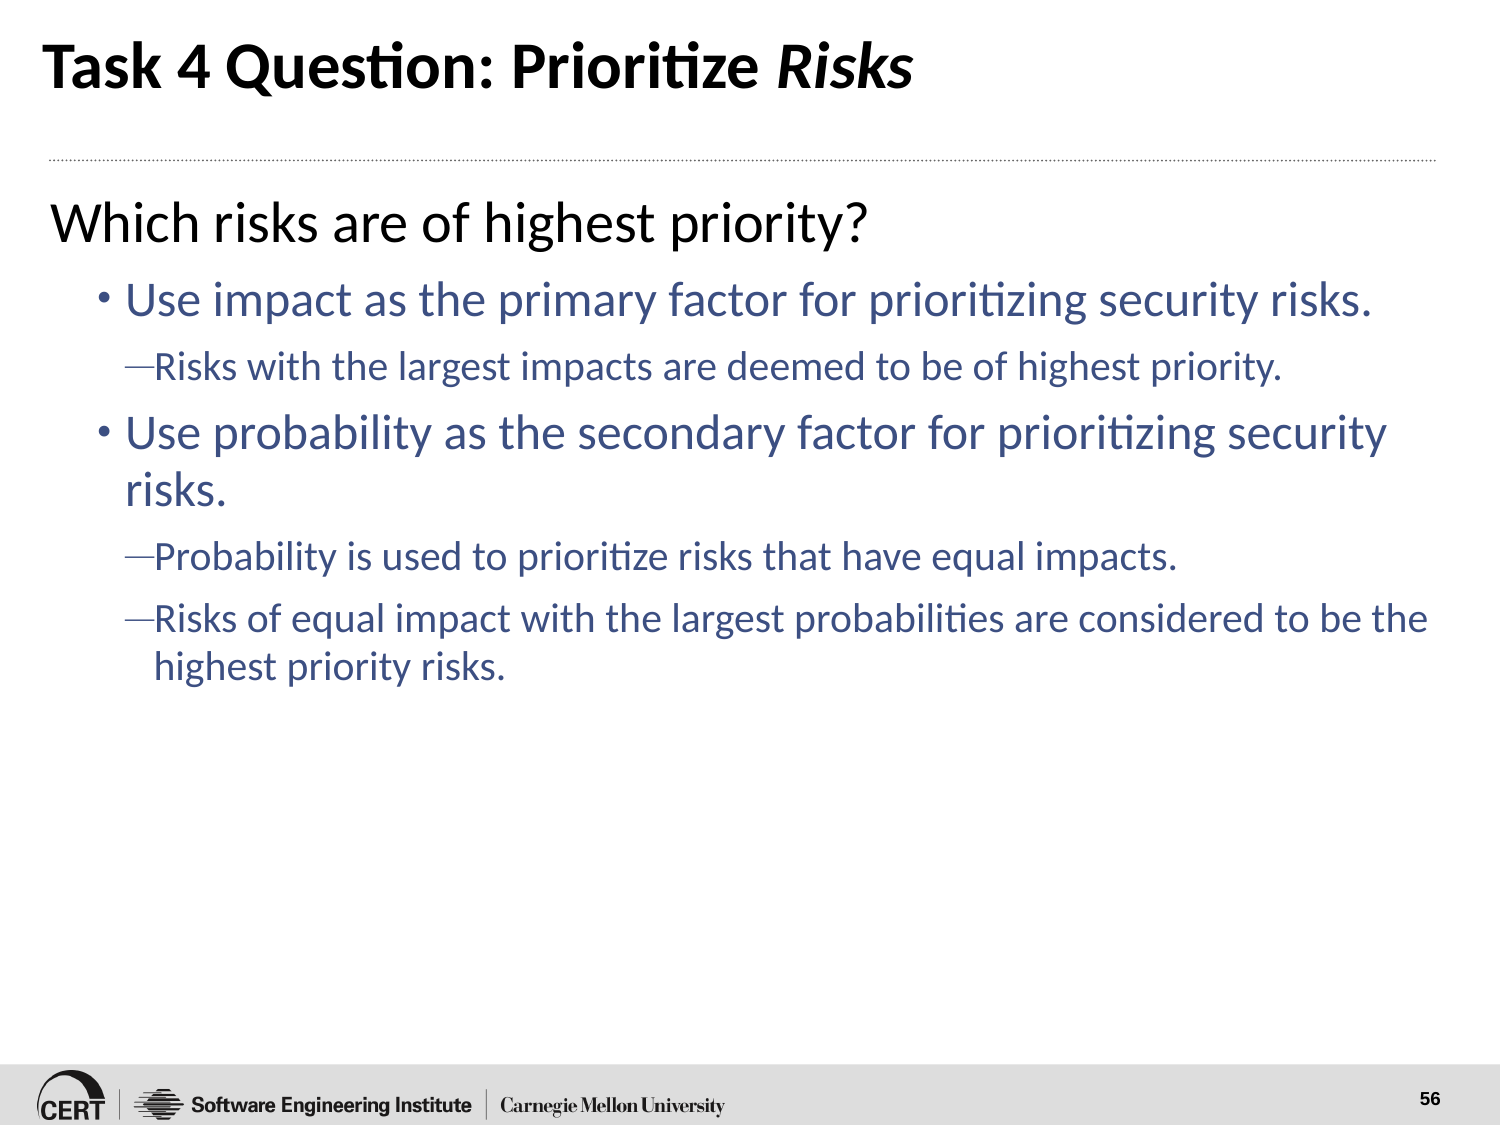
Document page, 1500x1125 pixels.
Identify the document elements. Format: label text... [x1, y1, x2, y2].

list Which risks are of highest priority? Use impact as the primary factor for prioritizing security risks. Risks with the largest impacts are deemed to be of highest priority. Use probability as the secondary factor for prioritizing security risks. Probability is used to prioritize risks that have equal impacts. Risks of equal impact with the largest probabilities are considered to be the highest priority risks. [49, 187, 1438, 1001]
title Task 4 Question: Prioritize Risks [42, 37, 1434, 155]
picture [37, 1069, 725, 1122]
